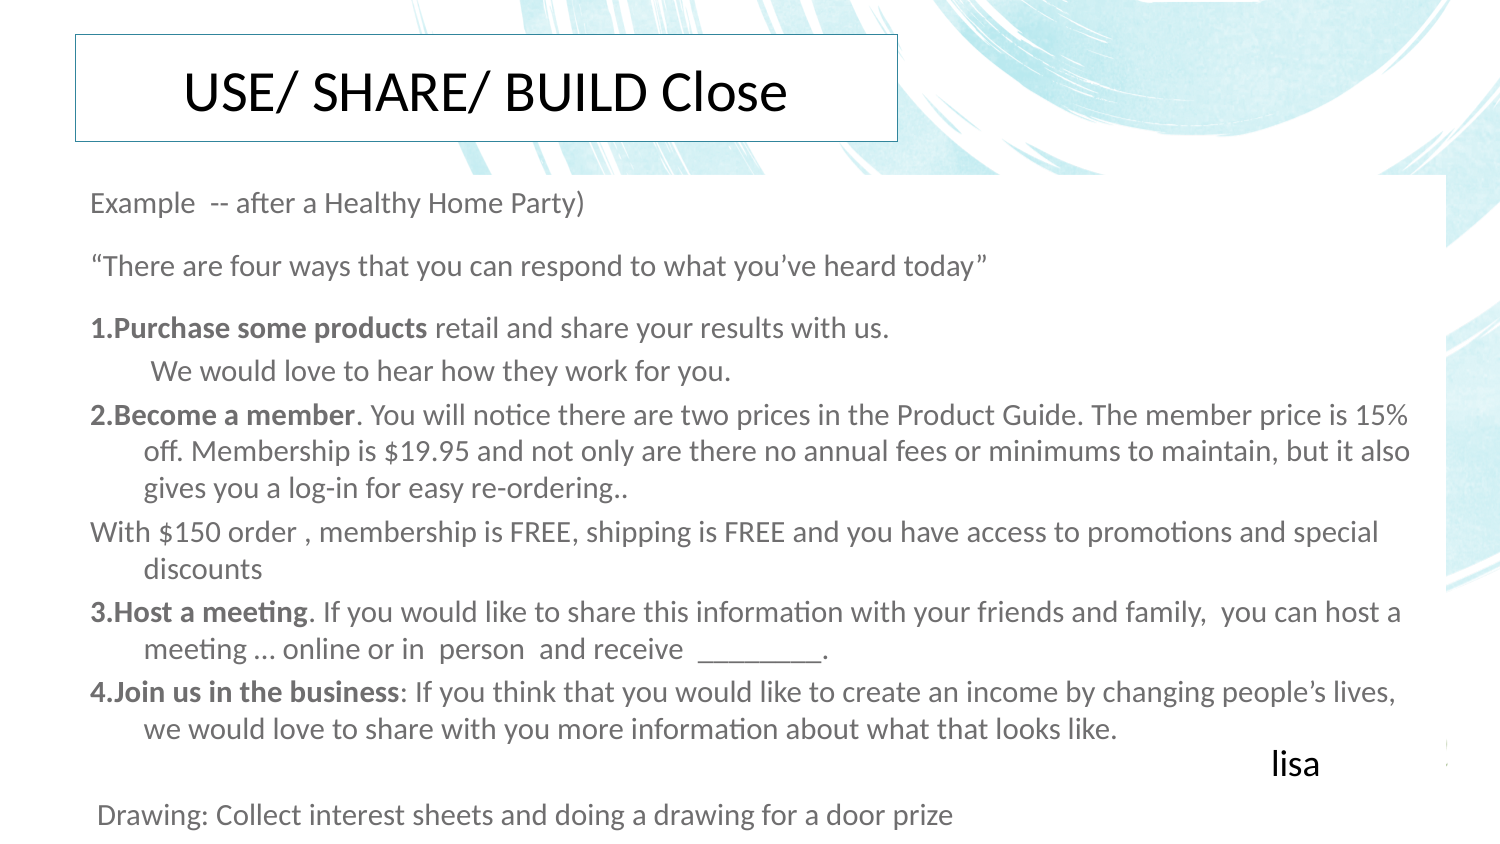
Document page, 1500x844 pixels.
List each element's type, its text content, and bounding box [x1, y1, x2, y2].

text_box lisa [1256, 731, 1411, 791]
picture [0, 0, 1500, 844]
list Example -- after a Healthy Home Party) “There are four ways that you can respond to what you’ve heard today” 1.Purchase some products retail and share your results with us. We would love to hear how they work for you. 2.Become a member. You will notice there are two prices in the Product Guide. The member price is 15% off. Membership is $19.95 and not only are there no annual fees or minimums to maintain, but it also gives you a log-in for easy re-ordering.. With $150 order , membership is FREE, shipping is FREE and you have access to promotions and special discounts 3.Host a meeting. If you would like to share this information with your friends and family, you can host a meeting … online or in person and receive ________. 4.Join us in the business: If you think that you would like to create an income by changing people’s lives, we would love to share with you more information about what that looks like. Drawing: Collect interest sheets and doing a drawing for a door prize [75, 174, 1446, 844]
title USE/ SHARE/ BUILD Close [75, 34, 898, 142]
